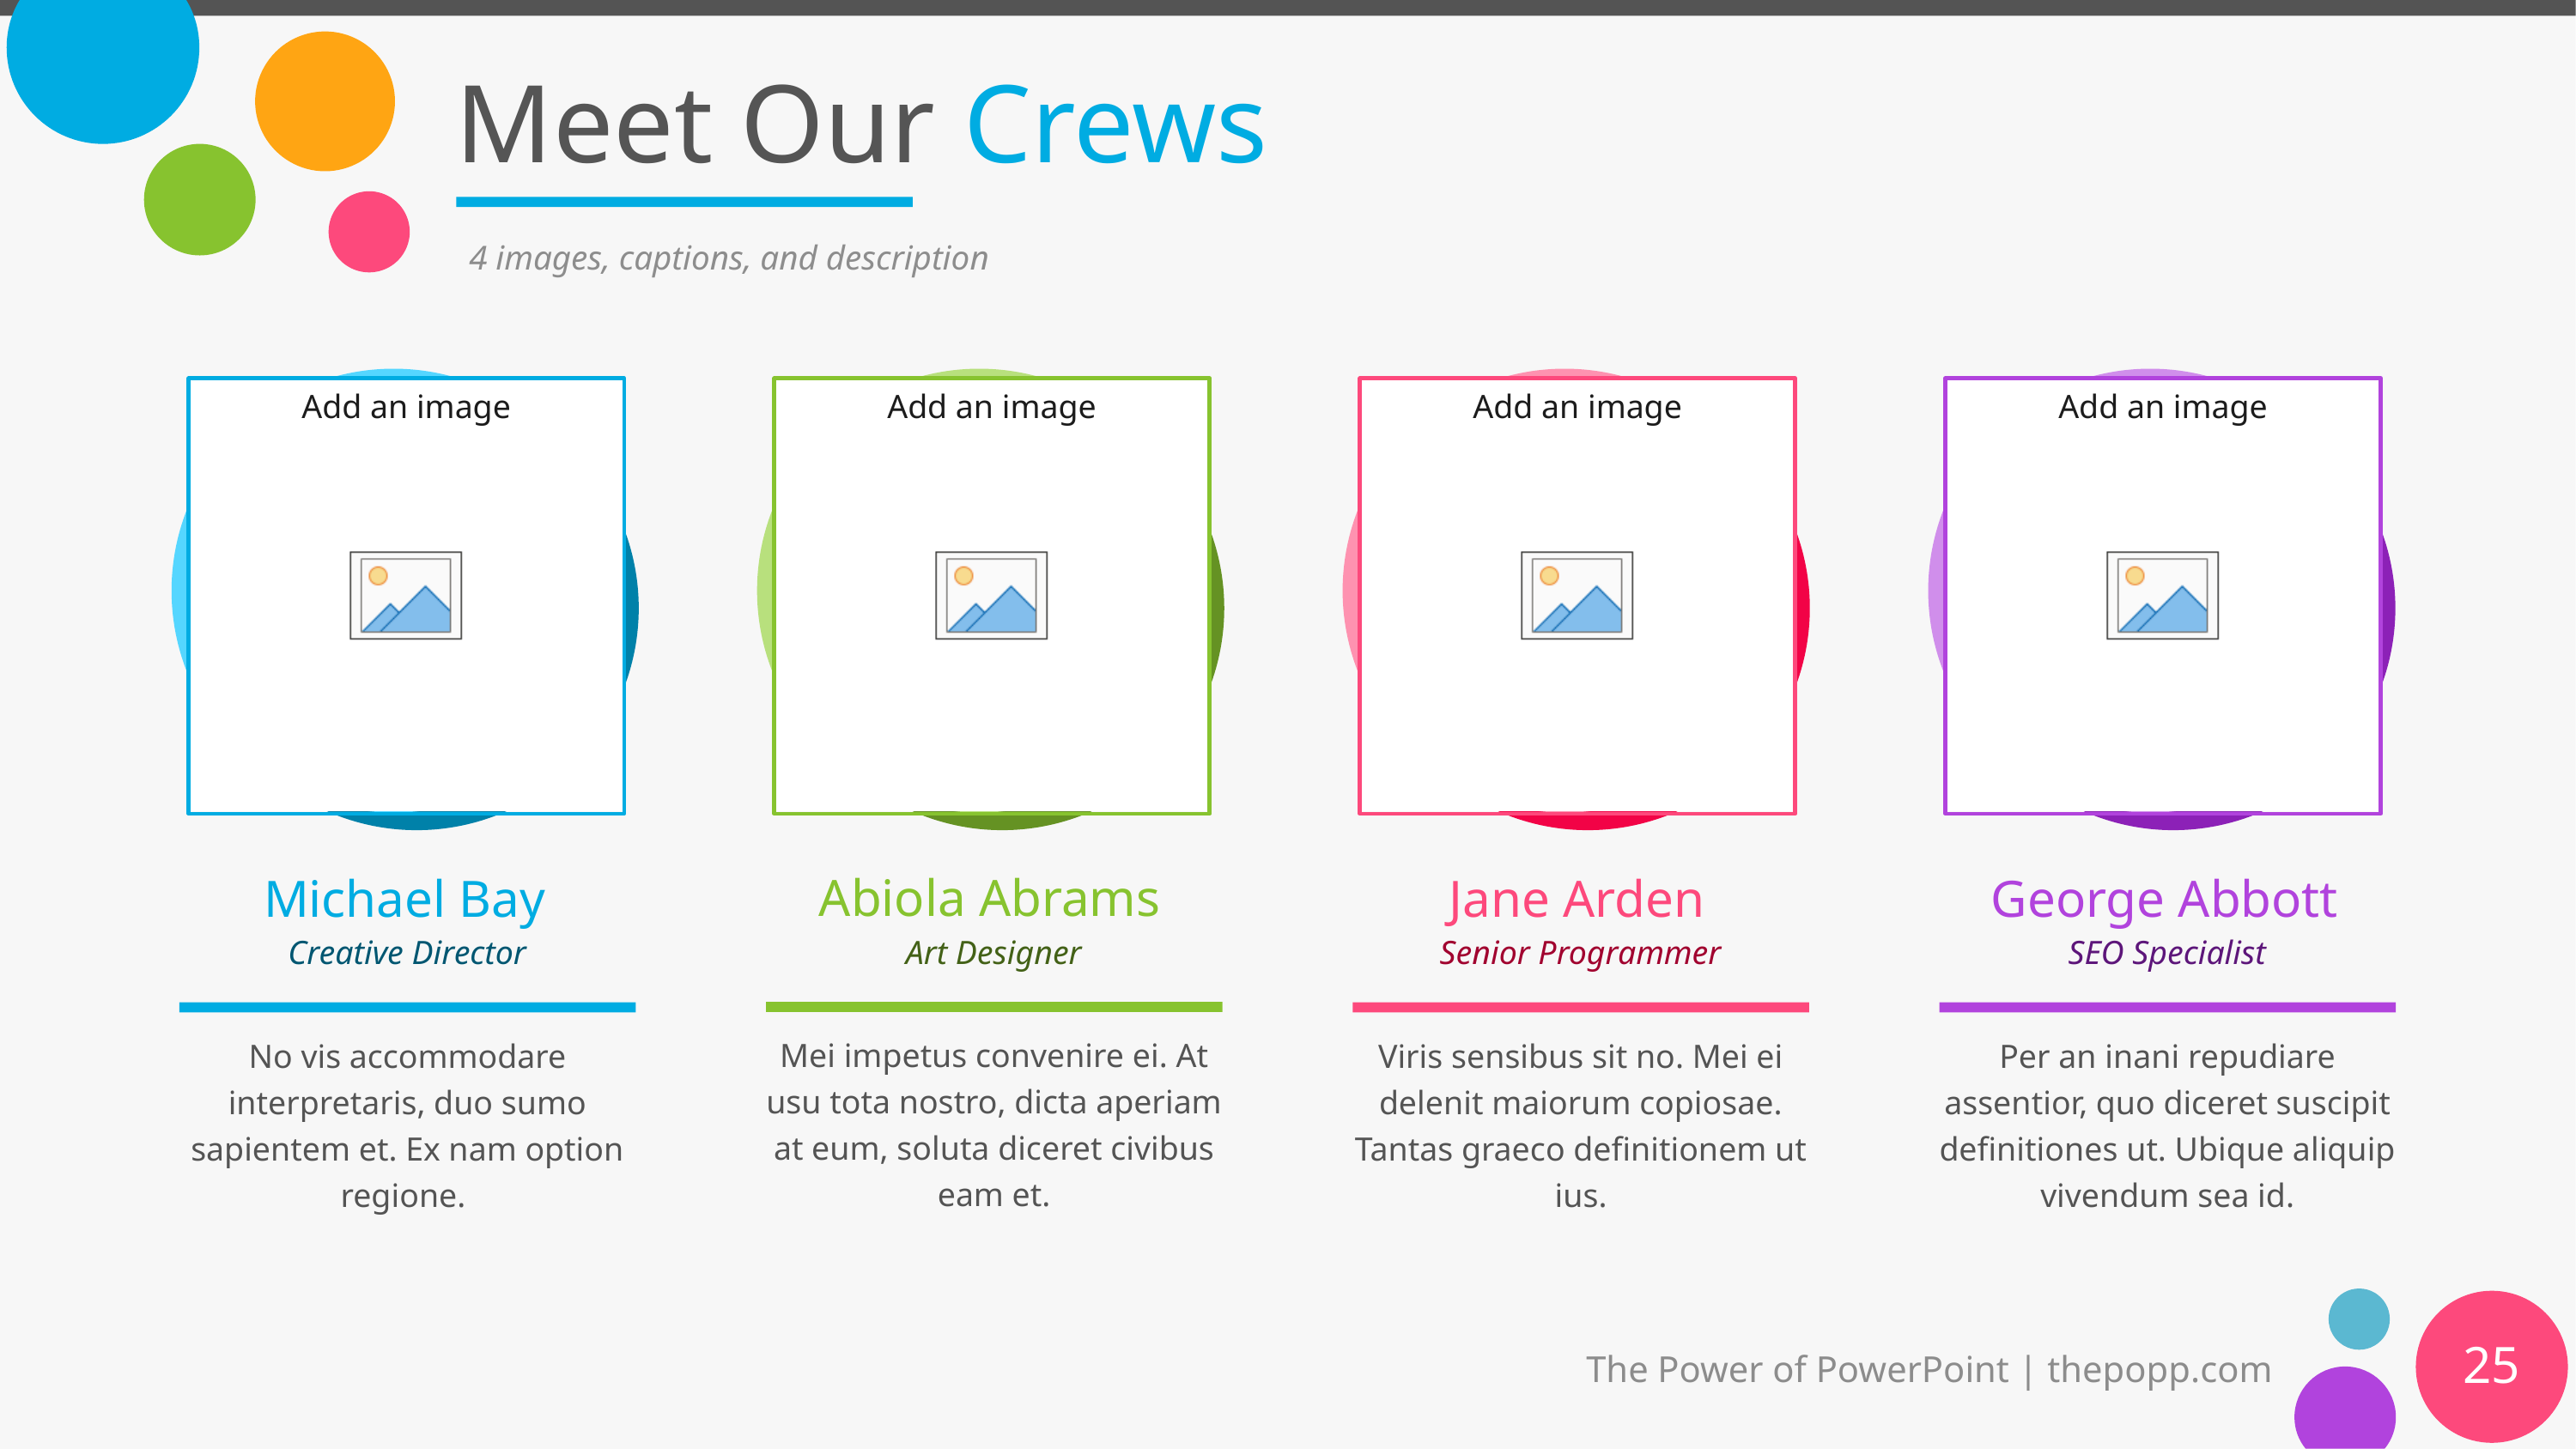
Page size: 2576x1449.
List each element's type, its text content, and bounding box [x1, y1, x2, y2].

picture [1947, 379, 2379, 812]
title Meet Our Crews [433, 34, 2454, 204]
list Creative Director [145, 912, 669, 994]
list Mei impetus convenire ei. At usu tota nostro, dicta aperiam at eum, soluta diceret civibus eam et. [732, 1016, 1256, 1248]
list 4 images, captions, and description [446, 217, 2465, 288]
list SEO Specialist [1905, 912, 2429, 994]
list No vis accommodare interpretaris, duo sumo sapientem et. Ex nam option regione. [145, 1016, 670, 1248]
list Art Designer [732, 912, 1256, 994]
list Michael Bay [124, 843, 685, 945]
footer The Power of PowerPoint | thepopp.com [1479, 1332, 2296, 1410]
list Per an inani repudiare assentior, quo diceret suscipit definitiones ut. Ubique aliquip vivendum sea id. [1905, 1016, 2429, 1248]
picture [191, 381, 622, 811]
list Jane Arden [1294, 843, 1860, 945]
list George Abbott [1881, 843, 2447, 945]
picture [1361, 379, 1794, 812]
list Senior Programmer [1318, 912, 1843, 994]
slide_number 25 [2415, 1328, 2568, 1406]
picture [775, 379, 1208, 812]
list Abiola Abrams [707, 842, 1273, 944]
list Viris sensibus sit no. Mei ei delenit maiorum copiosae. Tantas graeco definitionem ut ius. [1319, 1016, 1843, 1248]
